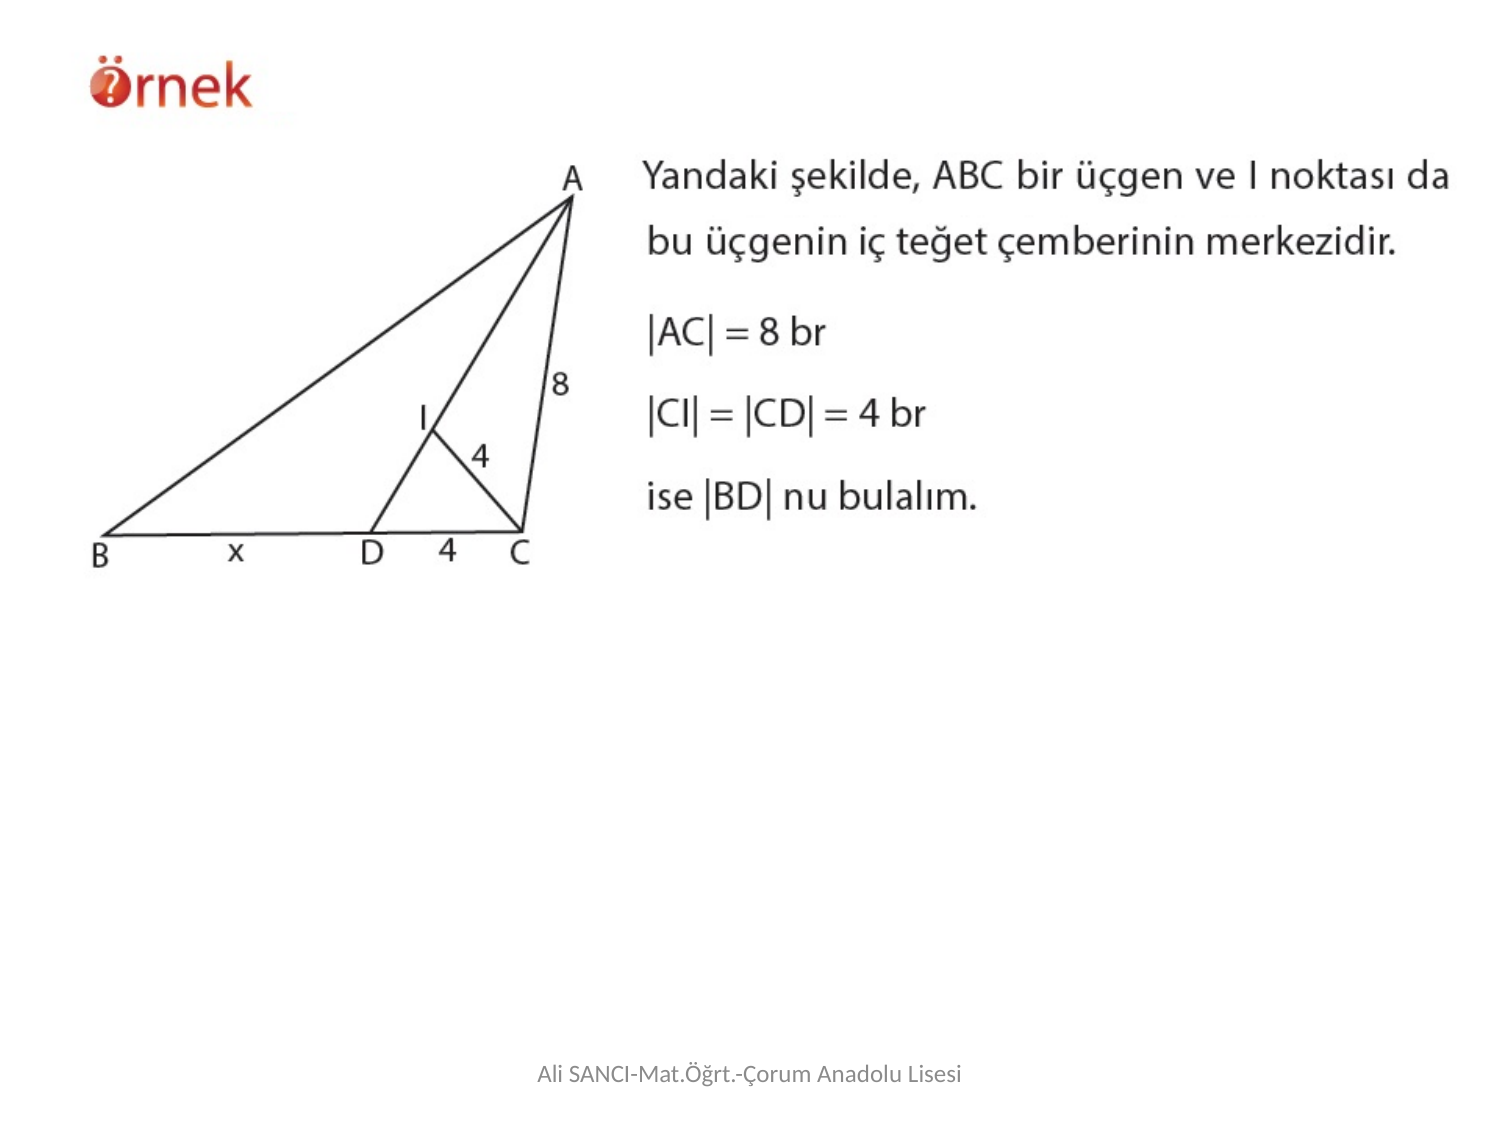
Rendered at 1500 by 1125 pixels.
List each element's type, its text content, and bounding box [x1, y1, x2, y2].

footer Ali SANCI-Mat.Öğrt.-Çorum Anadolu Lisesi [512, 1042, 988, 1103]
picture [64, 42, 1475, 607]
